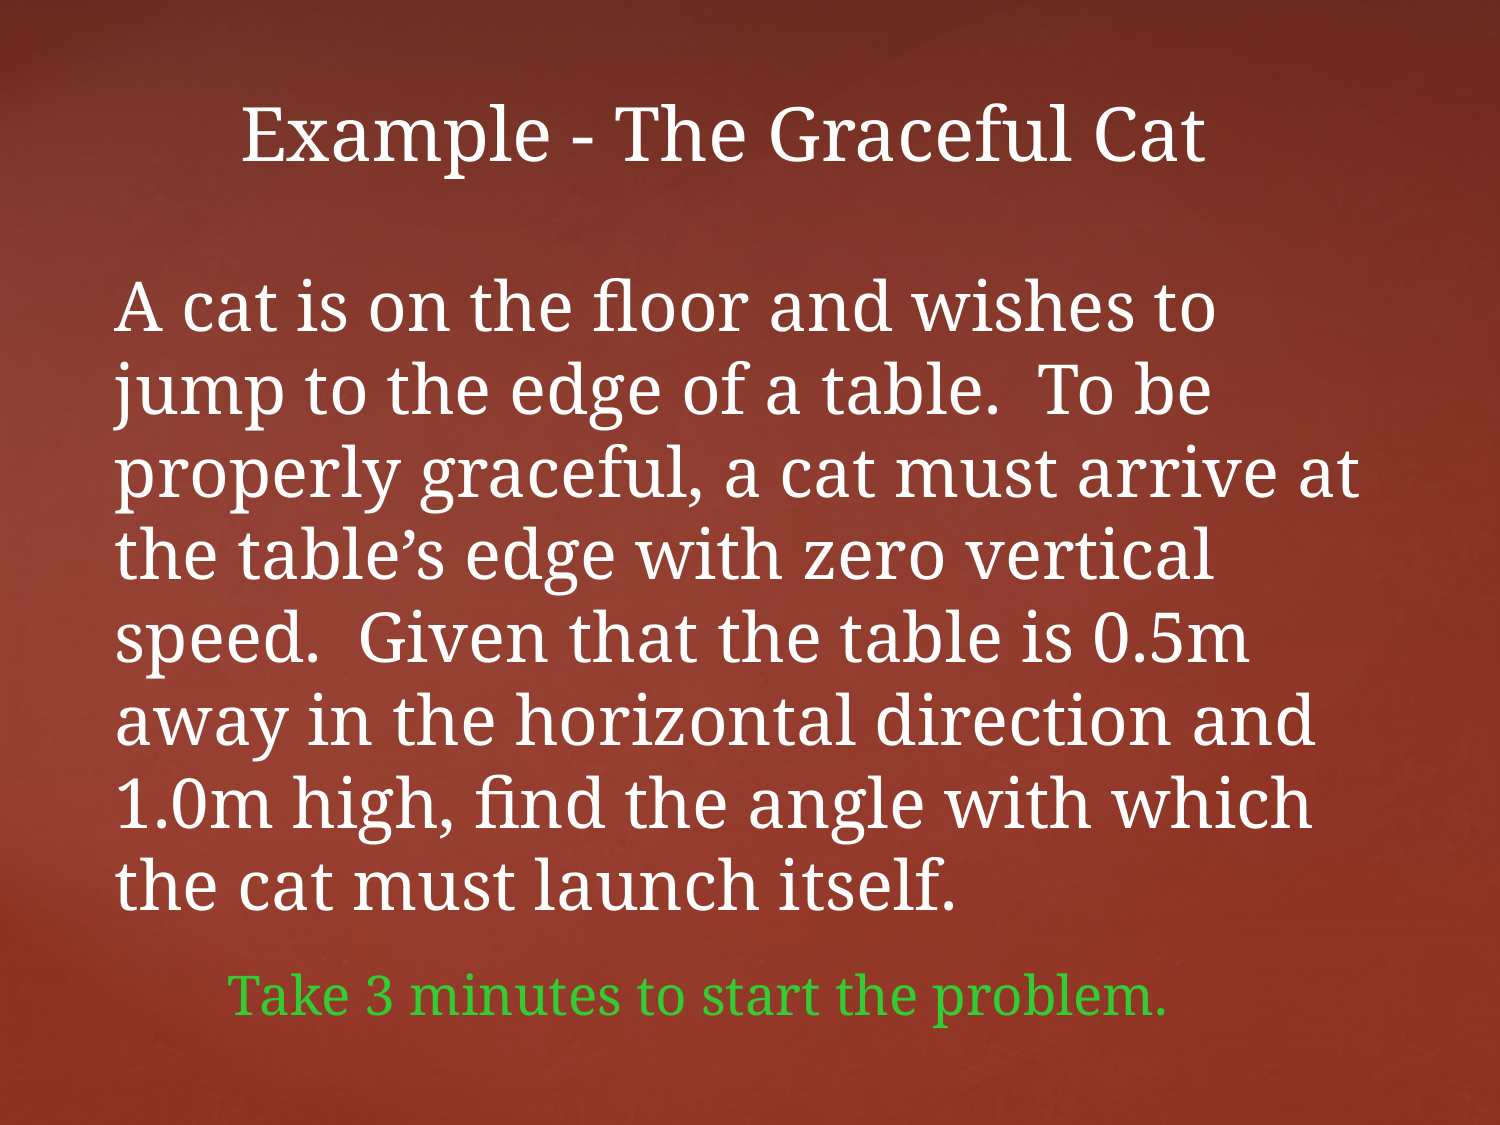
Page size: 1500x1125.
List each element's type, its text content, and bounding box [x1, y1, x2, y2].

text_box A cat is on the floor and wishes to jump to the edge of a table. To be properly graceful, a cat must arrive at the table’s edge with zero vertical speed. Given that the table is 0.5m away in the horizontal direction and 1.0m high, find the angle with which the cat must launch itself. [99, 249, 1400, 938]
text_box Take 3 minutes to start the problem. [212, 937, 1225, 1050]
subtitle Example - The Graceful Cat [225, 75, 1238, 188]
